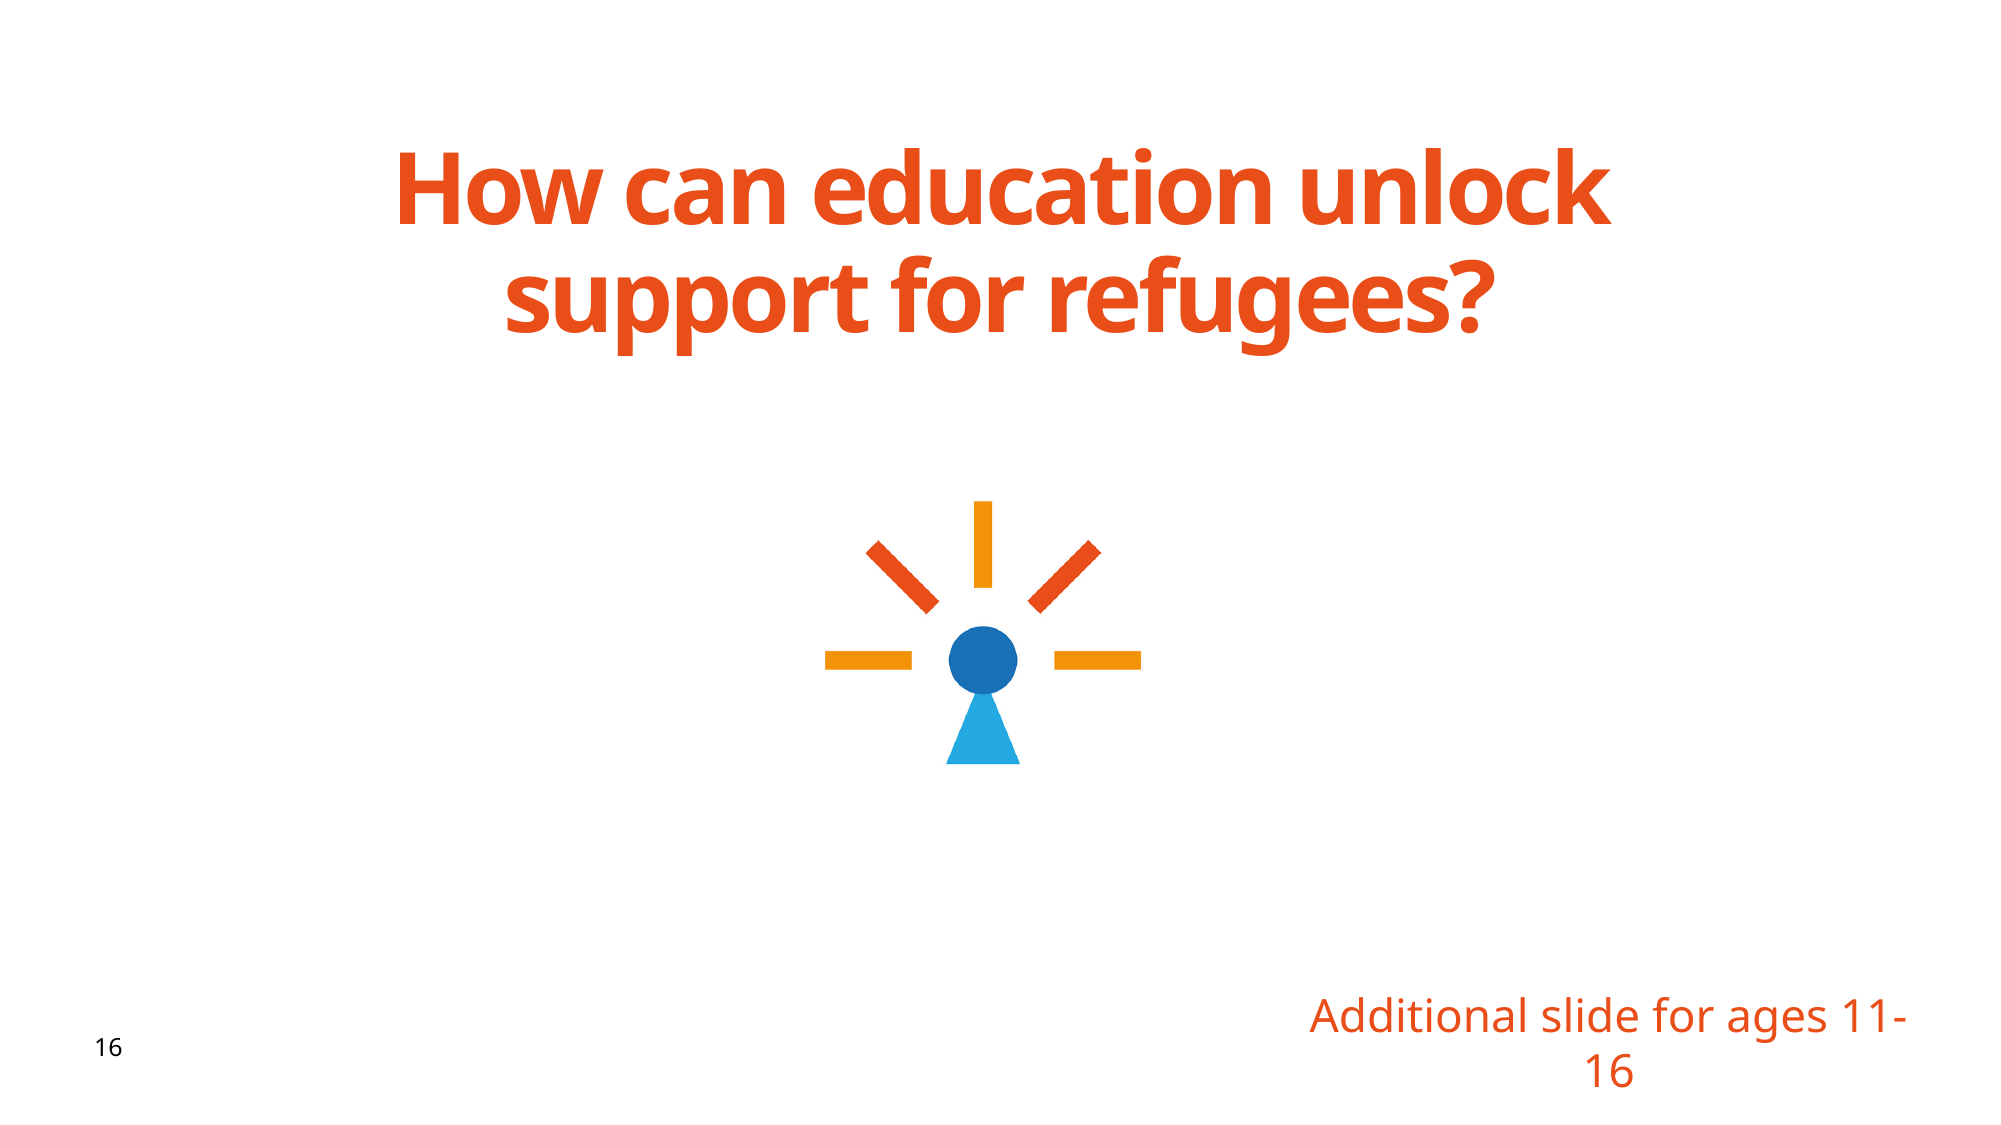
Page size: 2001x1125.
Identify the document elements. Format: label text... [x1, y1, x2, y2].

text_box Additional slide for ages 11-16 [1270, 986, 1947, 1098]
title How can education unlock support for refugees? [365, 168, 1635, 325]
text_box 16 [79, 1023, 190, 1073]
picture [809, 479, 1155, 775]
